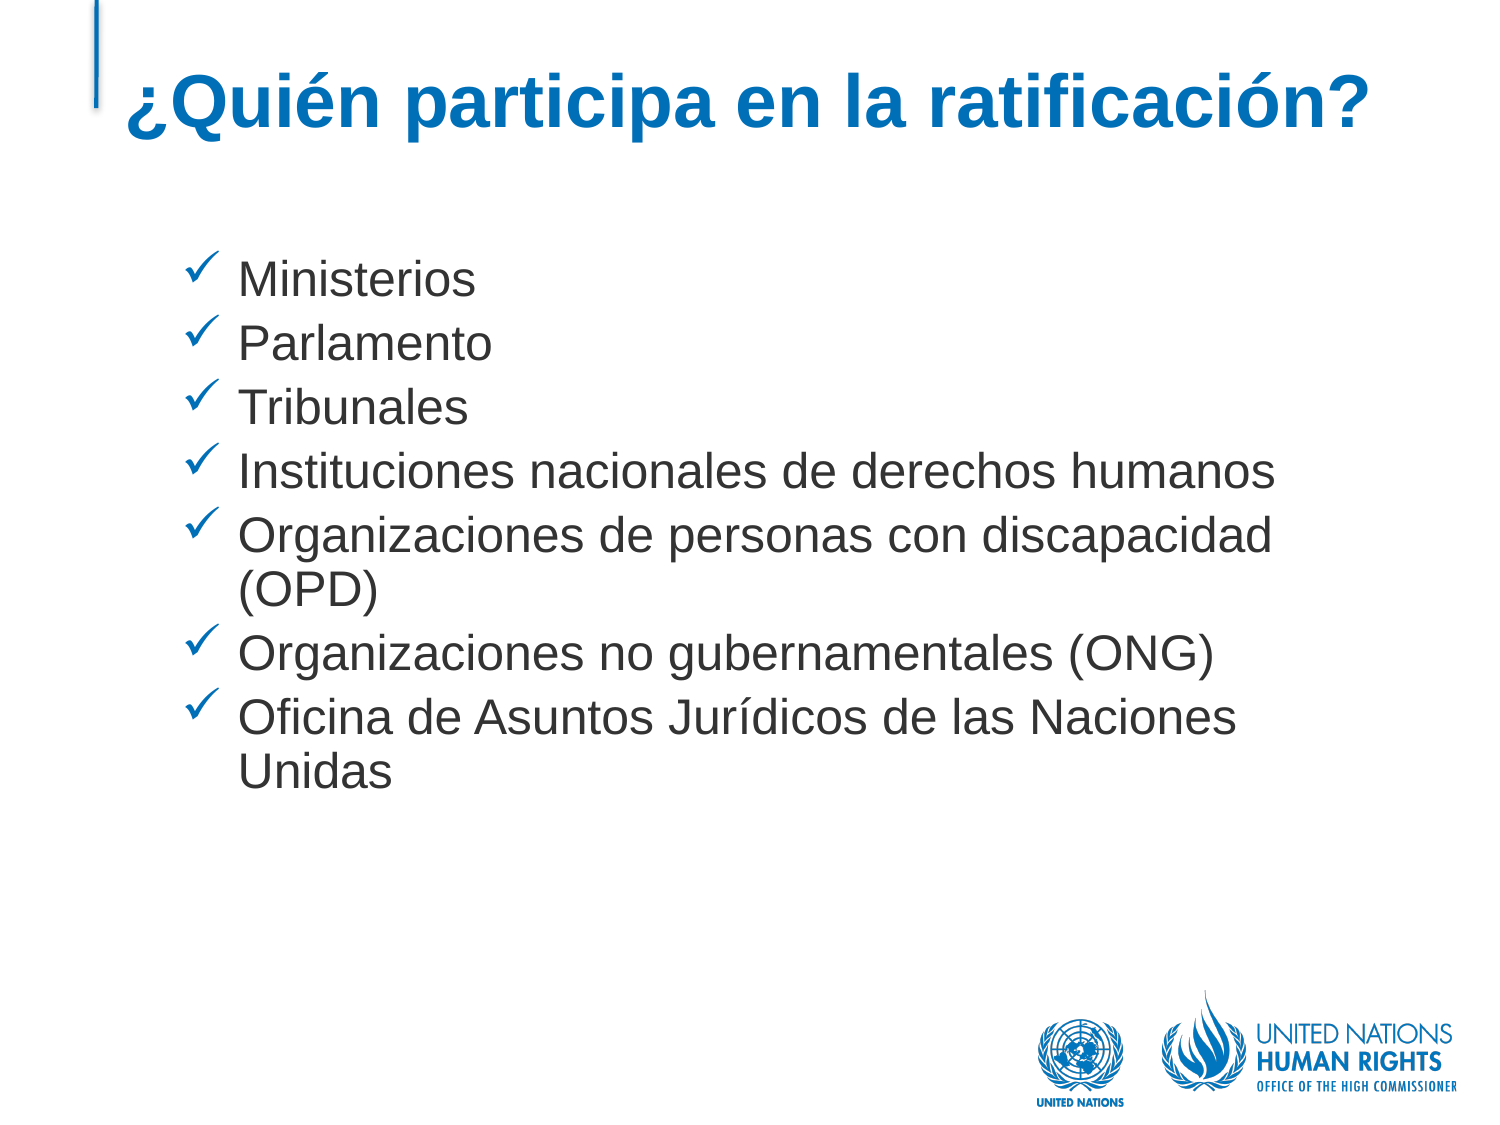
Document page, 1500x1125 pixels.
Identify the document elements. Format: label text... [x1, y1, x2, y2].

text_box Ministerios Parlamento Tribunales Instituciones nacionales de derechos humanos Organizaciones de personas con discapacidad (OPD) Organizaciones no gubernamentales (ONG) Oficina de Asuntos Jurídicos de las Naciones Unidas [166, 168, 1325, 863]
picture [1037, 990, 1457, 1107]
title ¿Quién participa en la ratificación? [62, 45, 1437, 224]
